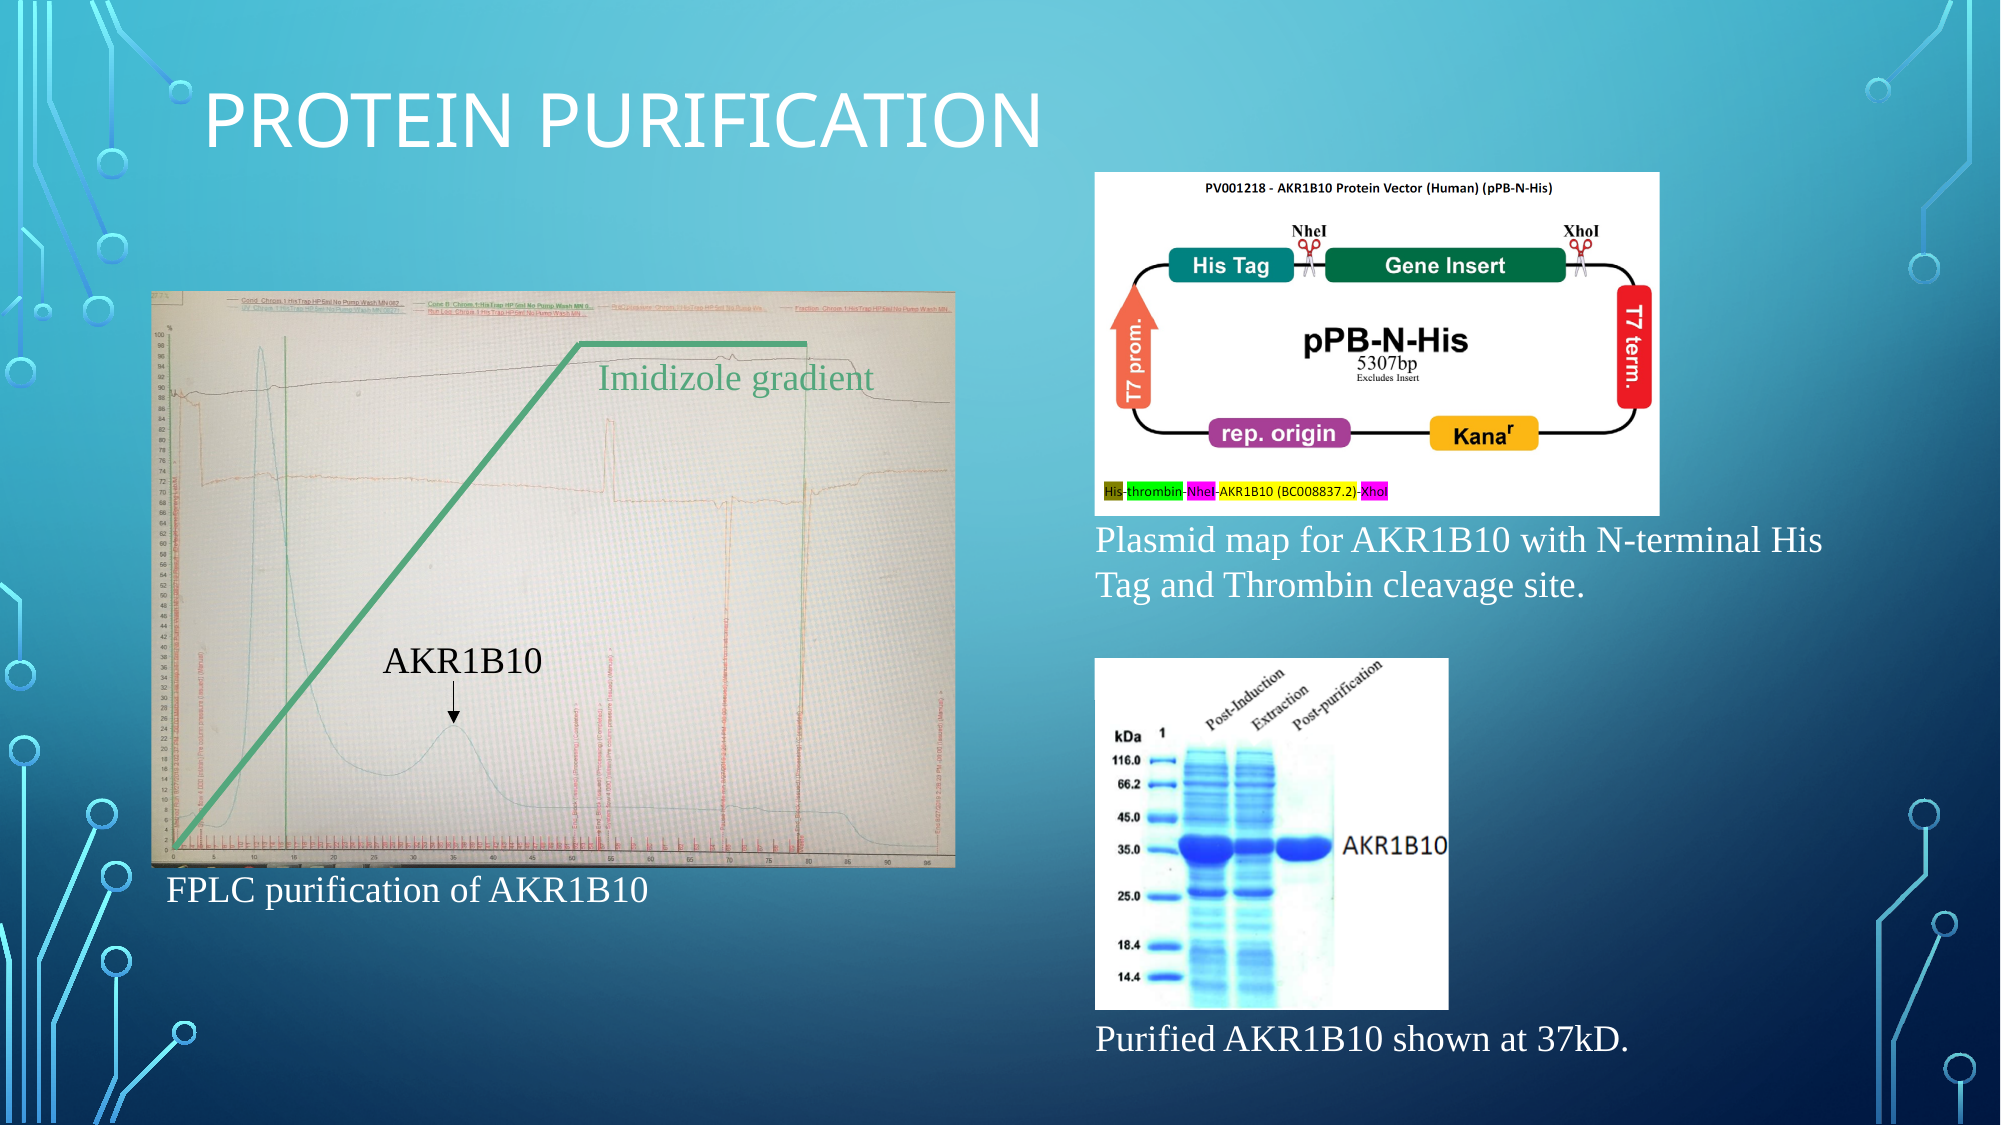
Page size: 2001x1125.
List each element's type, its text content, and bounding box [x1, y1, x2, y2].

text_box Plasmid map for AKR1B10 with N-terminal His Tag and Thrombin cleavage site. [1080, 507, 1849, 613]
picture [151, 290, 956, 868]
text_box Purified AKR1B10 shown at 37kD. [1080, 1006, 1849, 1067]
text_box FPLC purification of AKR1B10 [151, 868, 920, 918]
picture [1094, 172, 1660, 516]
picture [1094, 658, 1449, 1010]
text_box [173, 343, 580, 849]
title Protein Purification [187, 1, 1813, 244]
